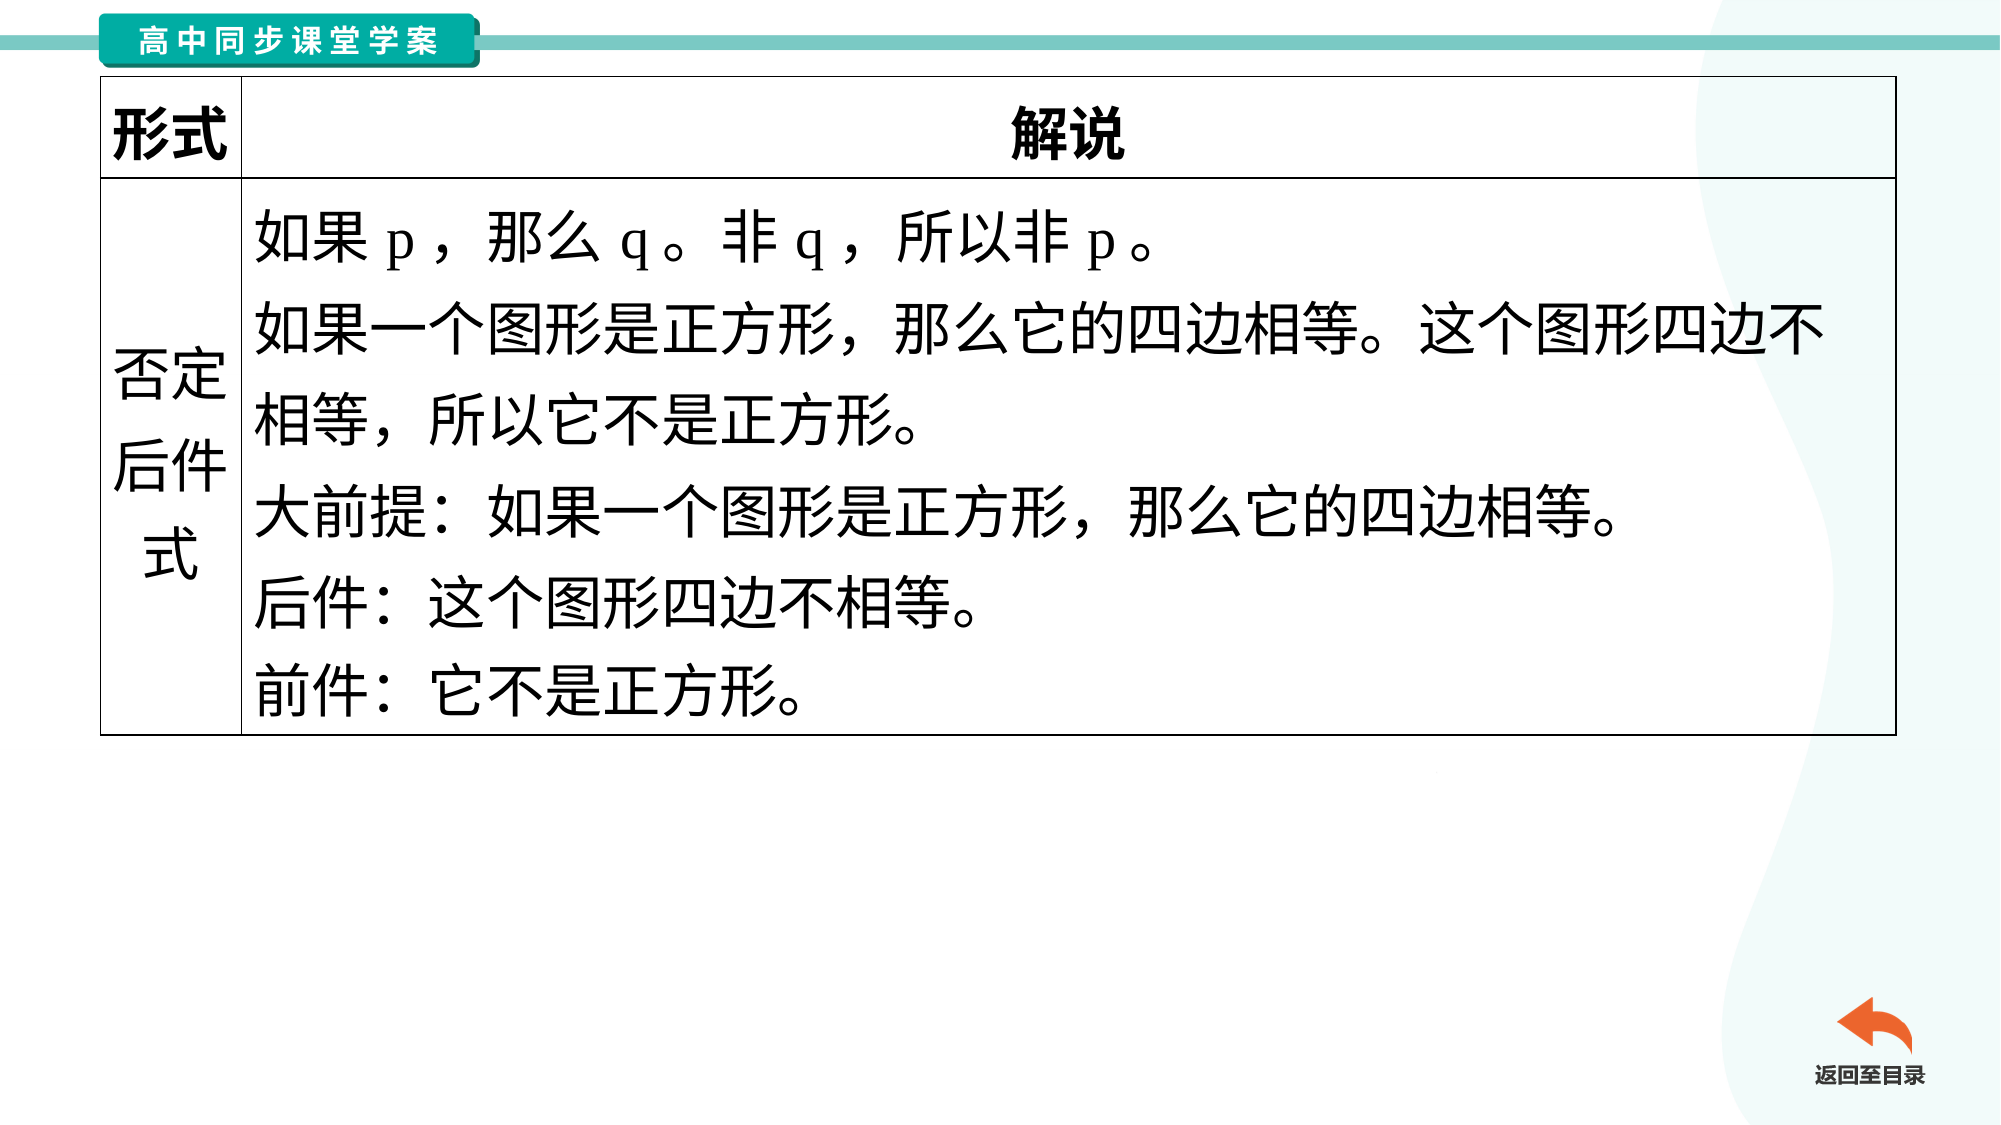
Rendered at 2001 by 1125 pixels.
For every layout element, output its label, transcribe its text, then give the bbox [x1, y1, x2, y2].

table_cell 否定 后件 式 [101, 179, 241, 734]
table_header 解说 [242, 77, 1895, 177]
table_cell 如果p，那么q。非q，所以非p。 如果一个图形是正方形，那么它的四边相等。这个图形四边不 相等，所以它不是正方形。 大前提：如果一个图形是正方形，那么它的四边相等。 后件：这个图形四边不相等。 前件：它不是正方形。 [242, 179, 1895, 734]
table_header 形式 [101, 77, 241, 177]
picture [0, 0, 2000, 1125]
